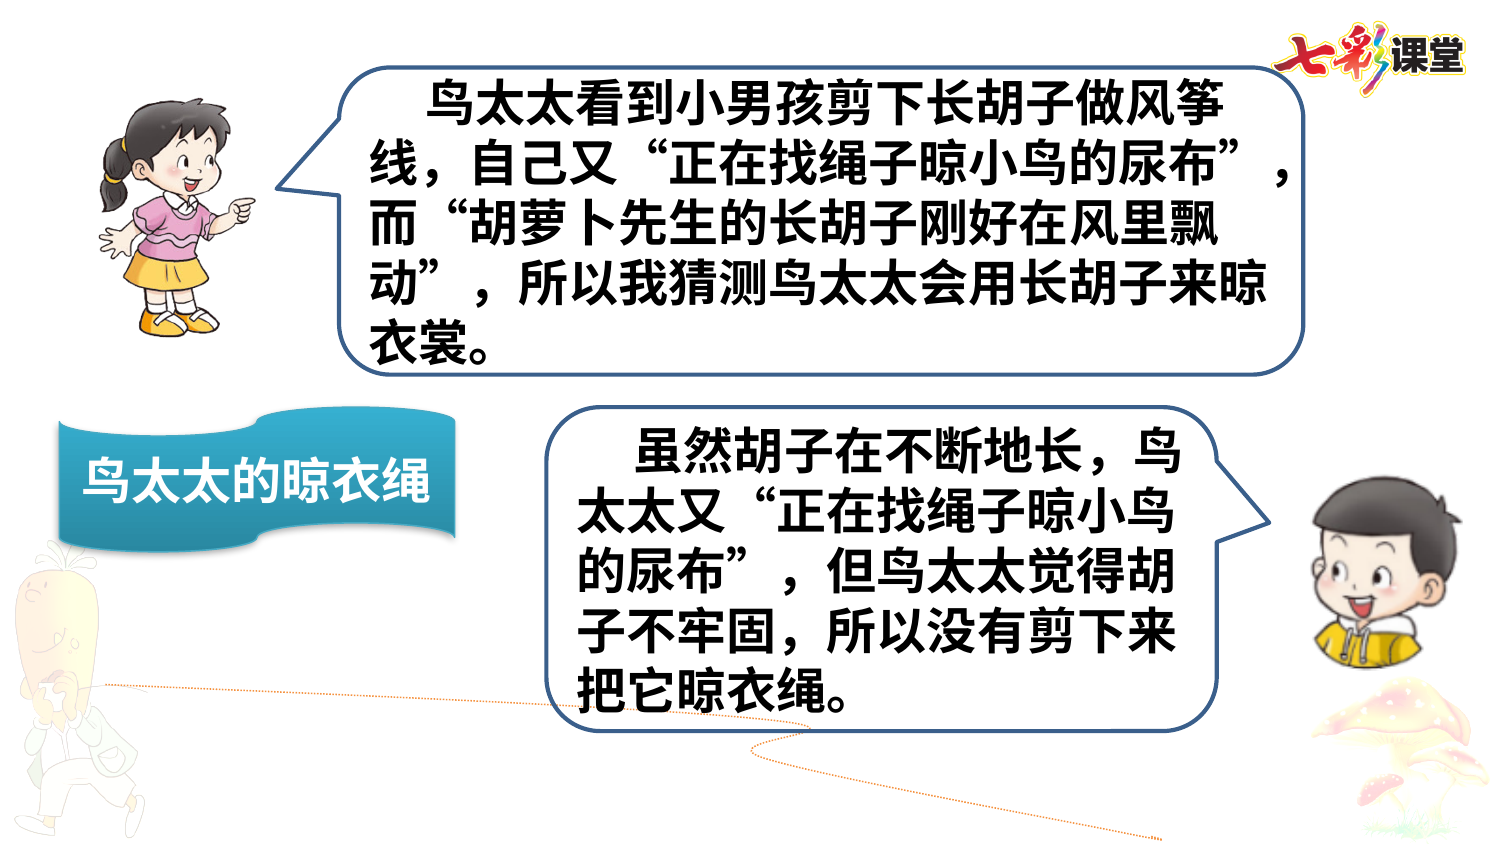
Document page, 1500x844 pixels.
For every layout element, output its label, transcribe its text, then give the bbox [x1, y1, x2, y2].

picture [1269, 20, 1468, 98]
text_box 虽然胡子在不断地长，鸟太太又“正在找绳子晾小鸟的尿布”，但鸟太太觉得胡子不牢固，所以没有剪下来把它晾衣绳。 [544, 405, 1272, 734]
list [84, 82, 260, 344]
text_box 鸟太太的晾衣绳 [58, 406, 456, 553]
picture [1281, 456, 1478, 683]
text_box 鸟太太看到小男孩剪下长胡子做风筝线，自己又“正在找绳子晾小鸟的尿布”，而“胡萝卜先生的长胡子刚好在风里飘动”，所以我猜测鸟太太会用长胡子来晾衣裳。 [274, 65, 1306, 377]
